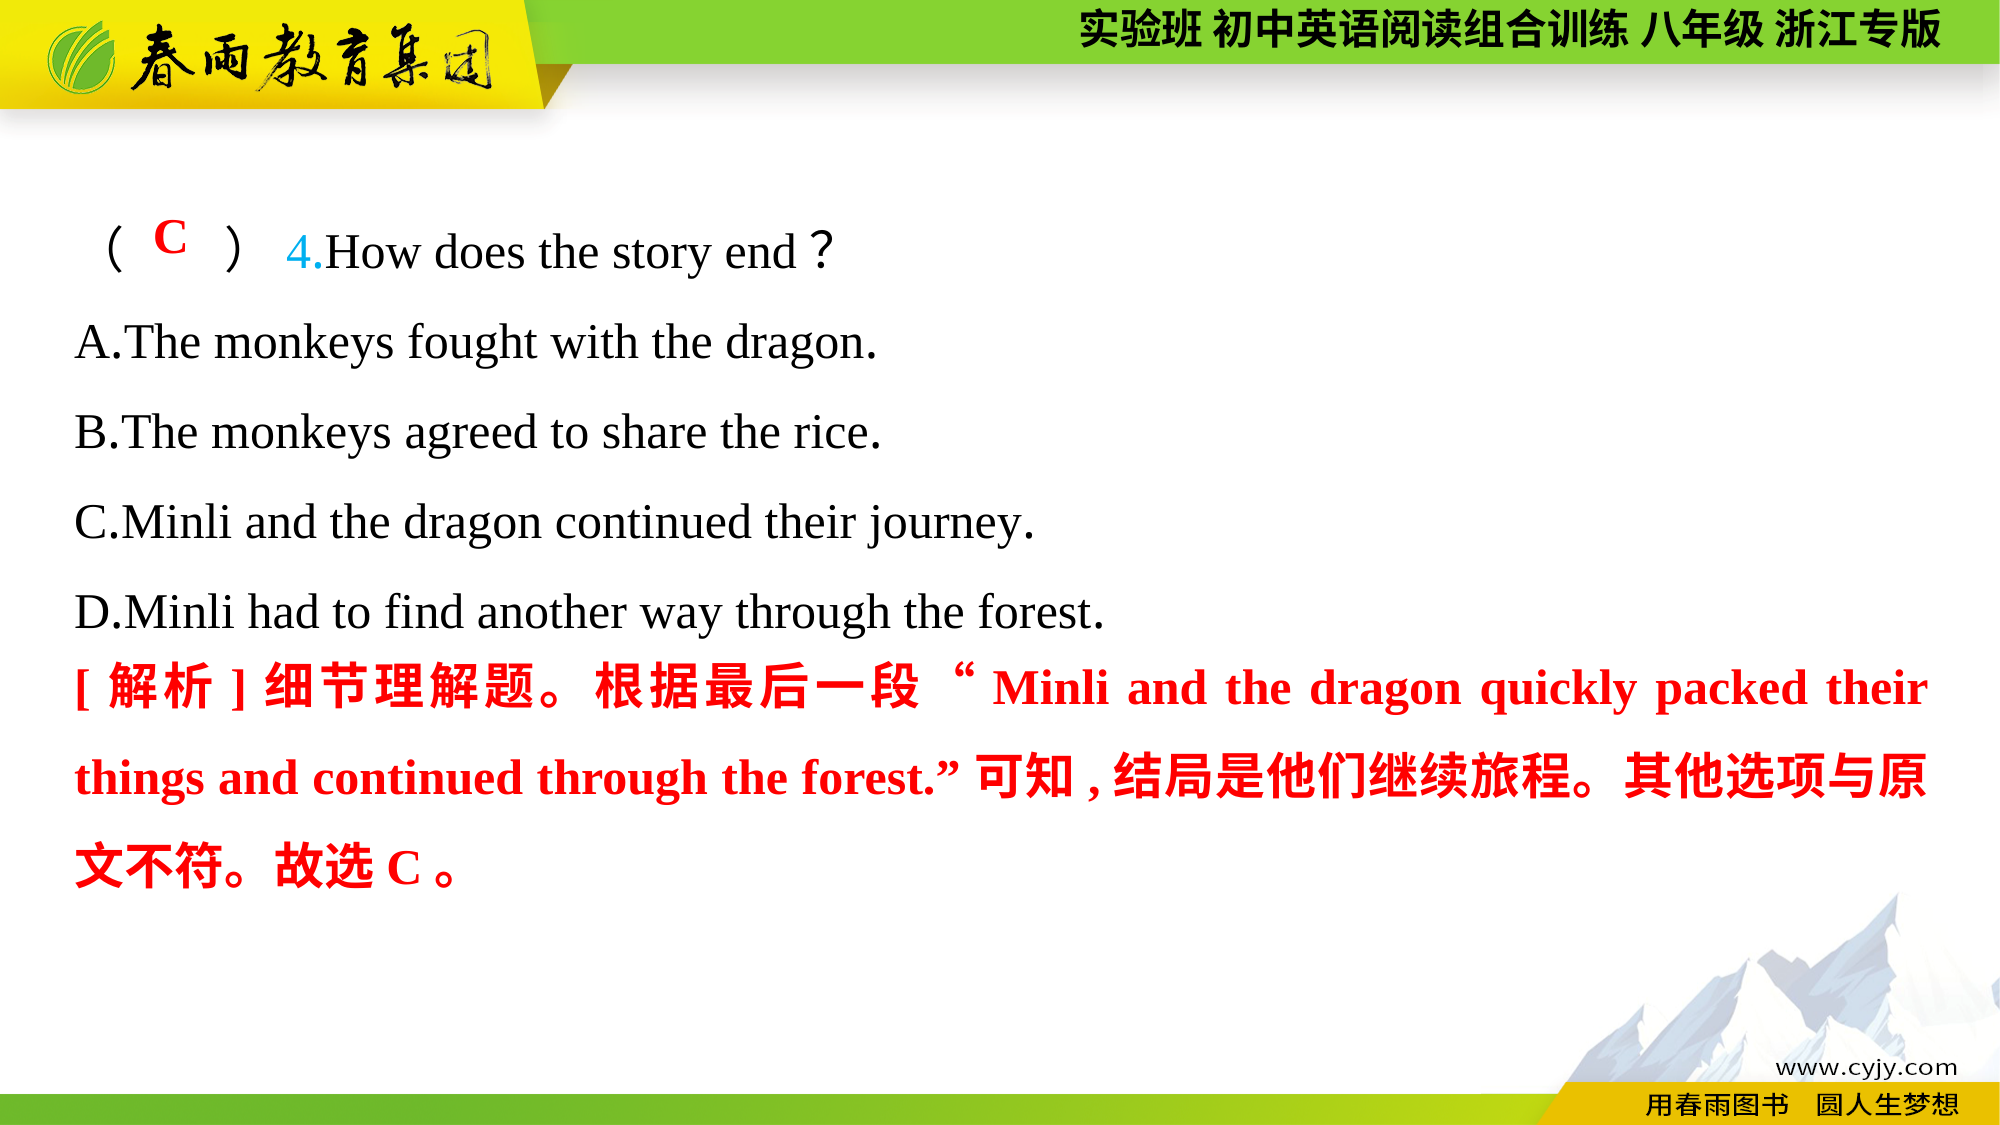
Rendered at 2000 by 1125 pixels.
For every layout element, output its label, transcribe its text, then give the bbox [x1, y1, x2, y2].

picture [0, 0, 2000, 1125]
text_box [解析]细节理解题。根据最后一段“Minli and the dragon quickly packed their things and continued through the forest.”可知,结局是他们继续旅程。其他选项与原文不符。故选C。 [59, 616, 1944, 902]
list （ ）4.How does the story end？ A.The monkeys fought with the dragon. B.The monkeys agreed to share the rice. C.Minli and the dragon continued their journey. D.Minli had to find another way through the forest. [59, 181, 1944, 616]
text_box C [138, 196, 204, 271]
